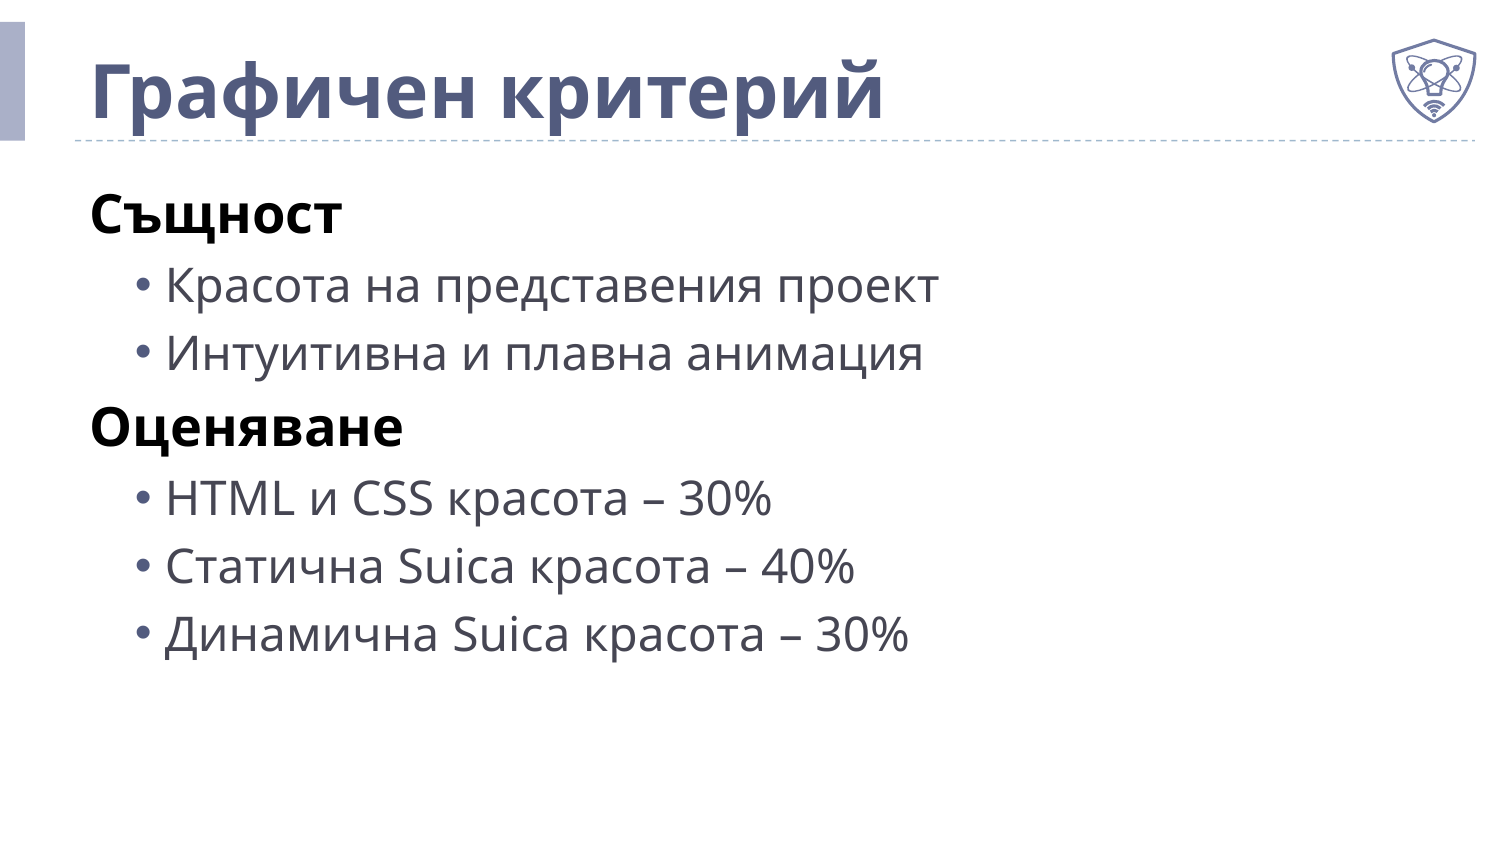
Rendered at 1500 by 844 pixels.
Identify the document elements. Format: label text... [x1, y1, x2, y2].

title Графичен критерий [75, 18, 1475, 141]
list Същност Красота на представения проект Интуитивна и плавна анимация Оценяване HTML и CSS красота – 30% Статична Suica красота – 40% Динамична Suica красота – 30% [75, 171, 1475, 835]
